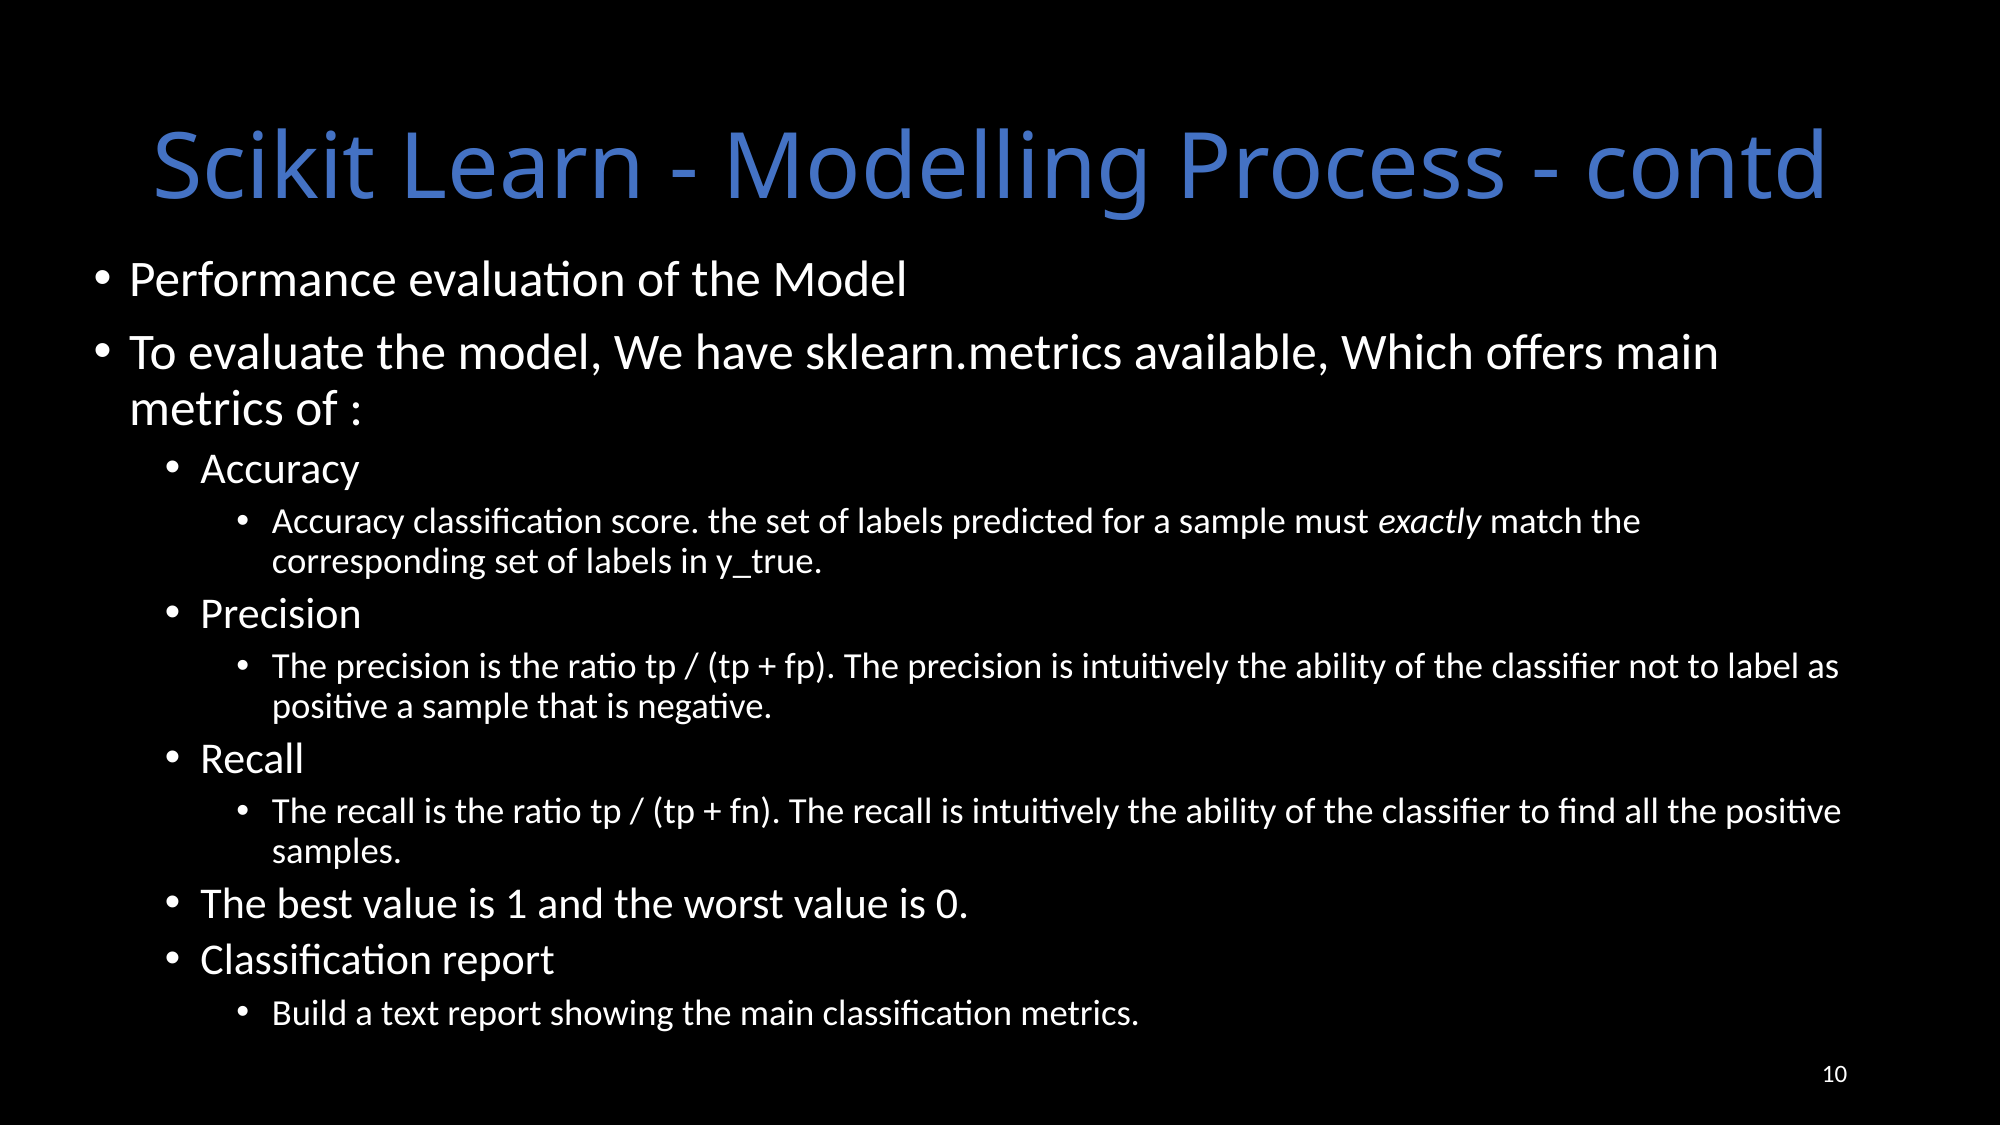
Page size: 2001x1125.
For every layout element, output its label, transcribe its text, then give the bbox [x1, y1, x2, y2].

title Scikit Learn - Modelling Process - contd [137, 59, 1863, 244]
list Performance evaluation of the Model To evaluate the model, We have sklearn.metrics available, Which offers main metrics of : Accuracy Accuracy classification score. the set of labels predicted for a sample must exactly match the corresponding set of labels in y_true. Precision The precision is the ratio tp / (tp + fp). The precision is intuitively the ability of the classifier not to label as positive a sample that is negative. Recall The recall is the ratio tp / (tp + fn). The recall is intuitively the ability of the classifier to find all the positive samples. The best value is 1 and the worst value is 0. Classification report Build a text report showing the main classification metrics. [78, 244, 1863, 1043]
slide_number 10 [1412, 1042, 1863, 1103]
